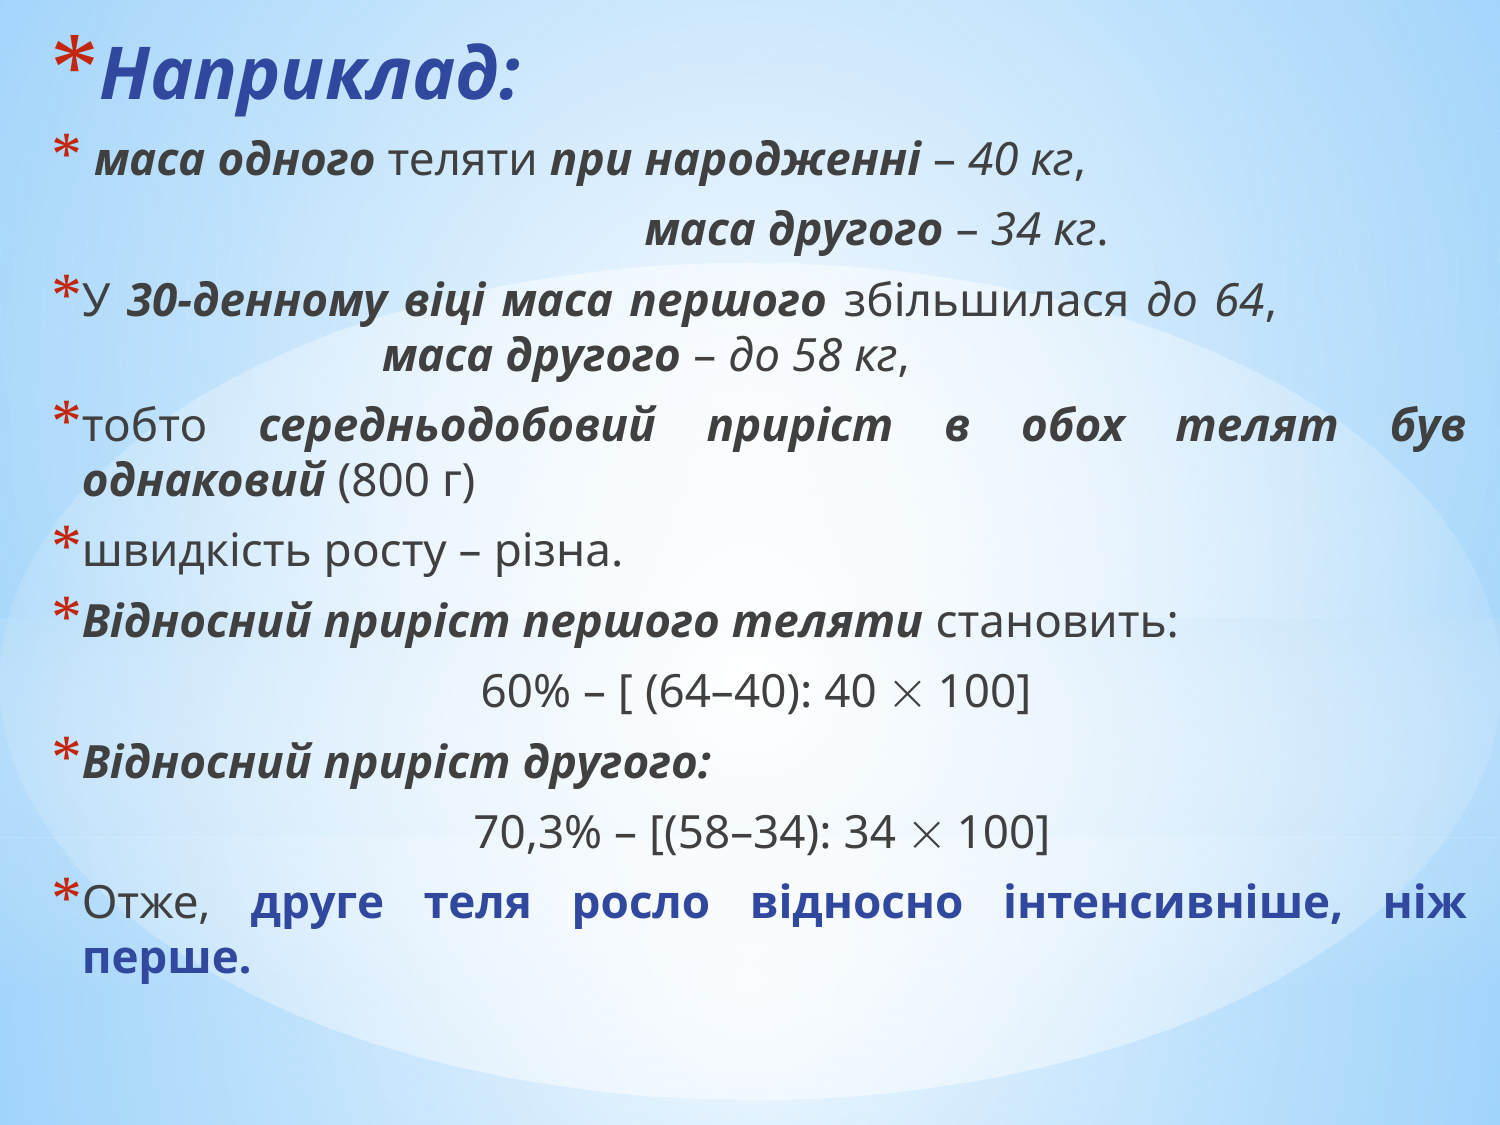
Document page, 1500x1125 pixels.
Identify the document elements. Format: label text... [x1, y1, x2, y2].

list Наприклад: маса одного теляти при народженні – 40 кг, маса другого – 34 кг. У 30-денному віці маса першого збільшилася до 64, маса другого – до 58 кг, тобто середньодобовий приріст в обох телят був однаковий (800 г) швидкість росту – різна. Відносний приріст першого теляти становить: 60% – [ (64–40): 40  100] Відносний приріст другого: 70,3% – [(58–34): 34  100] Отже, друге теля росло відносно інтенсивніше, ніж перше. [29, 19, 1483, 1106]
